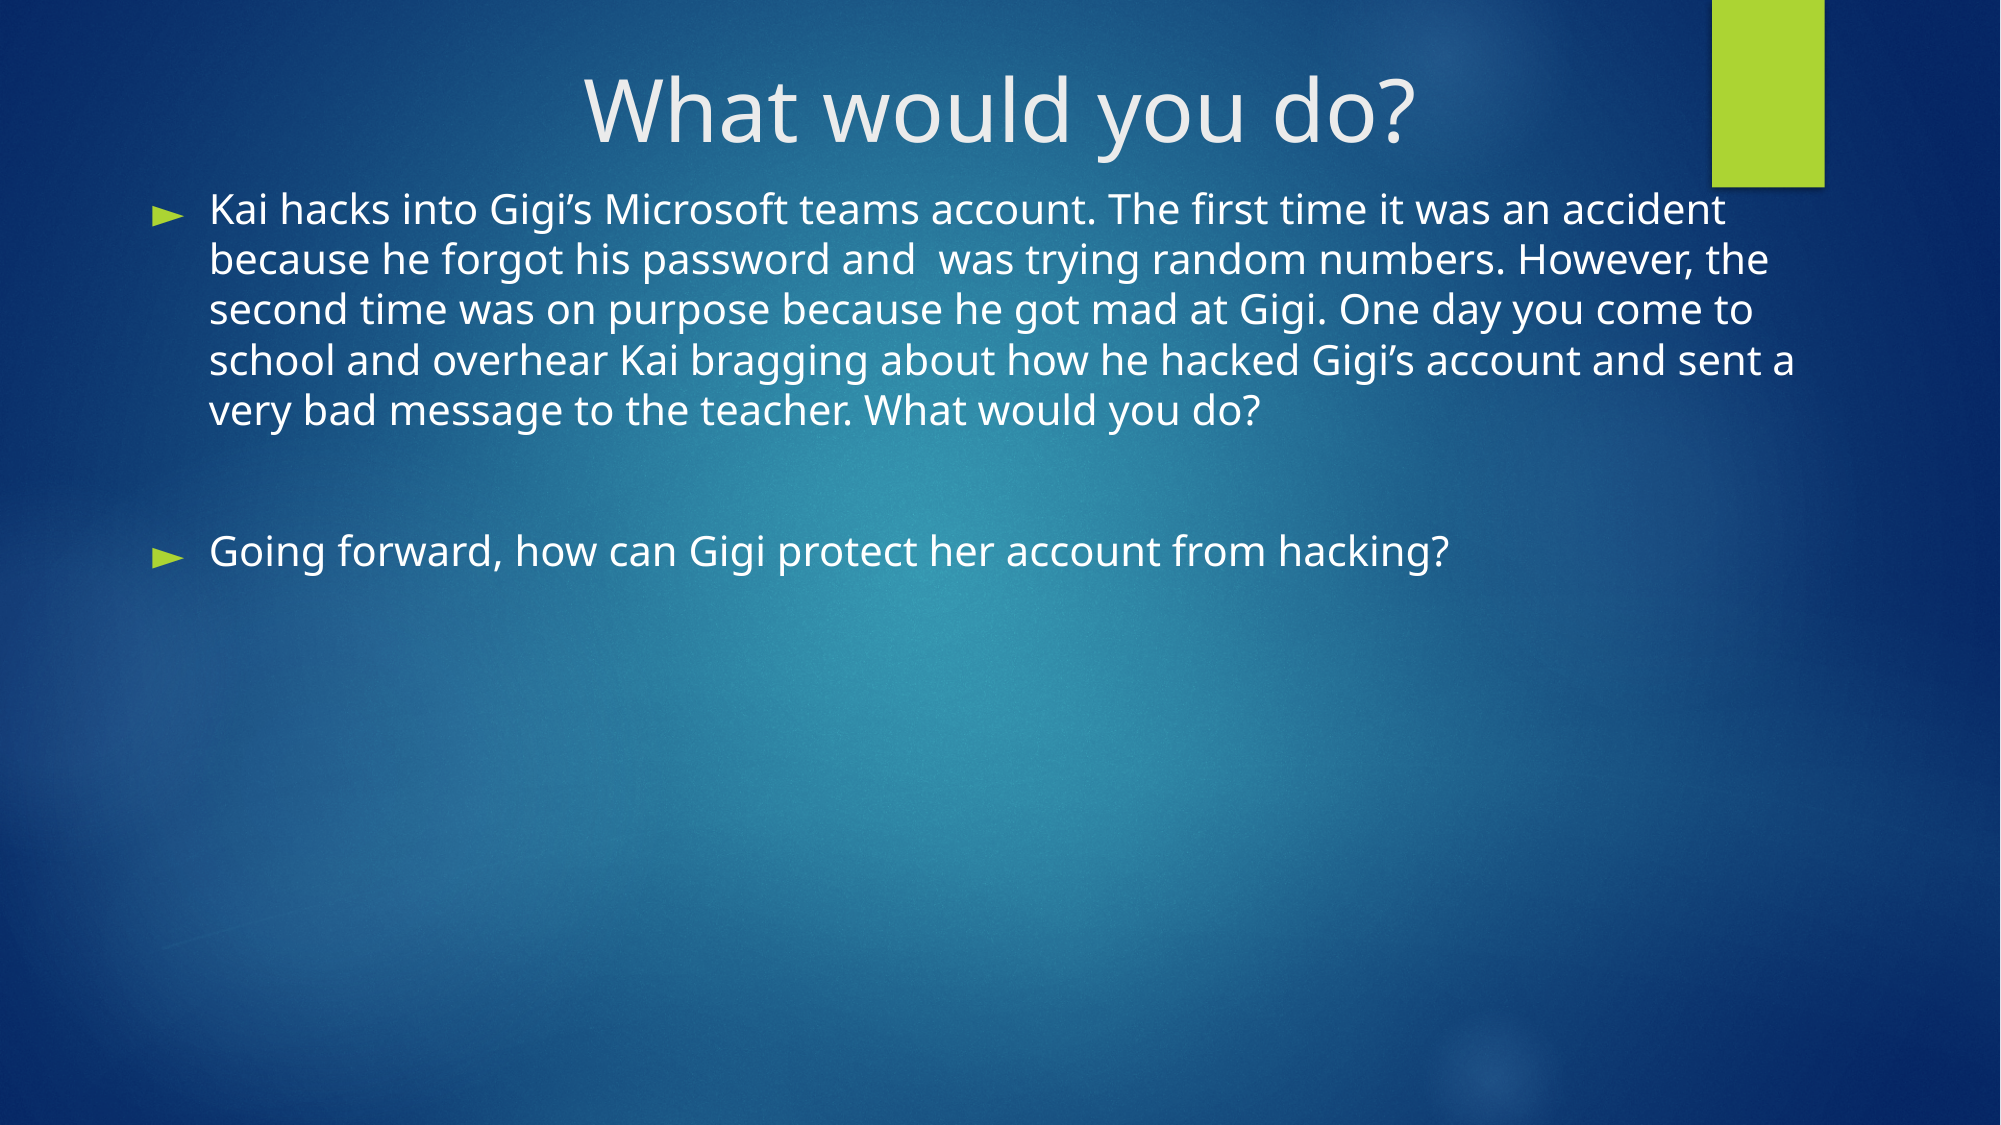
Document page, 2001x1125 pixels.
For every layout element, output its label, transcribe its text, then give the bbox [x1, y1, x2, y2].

list Kai hacks into Gigi’s Microsoft teams account. The first time it was an accident because he forgot his password and was trying random numbers. However, the second time was on purpose because he got mad at Gigi. One day you come to school and overhear Kai bragging about how he hacked Gigi’s account and sent a very bad message to the teacher. What would you do? Going forward, how can Gigi protect her account from hacking? [137, 175, 1863, 1014]
picture [0, 0, 2001, 1125]
title What would you do? [137, 47, 1863, 175]
